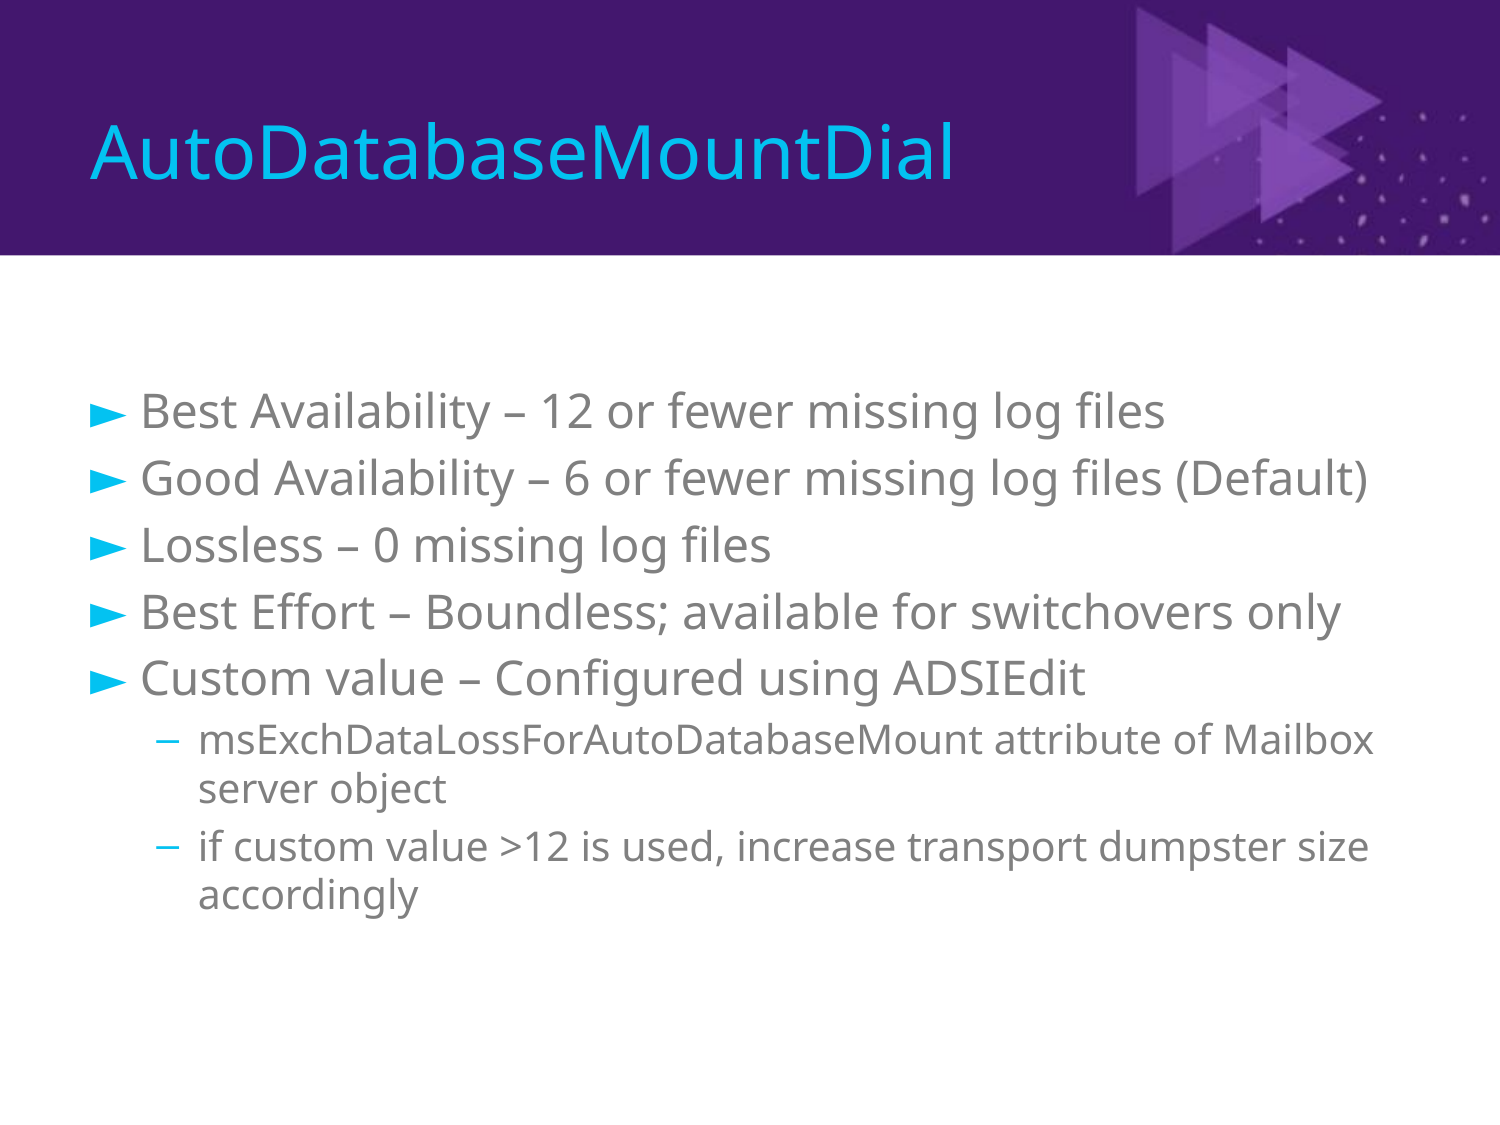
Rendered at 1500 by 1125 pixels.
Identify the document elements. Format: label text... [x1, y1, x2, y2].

picture [0, 0, 1500, 255]
list Best Availability – 12 or fewer missing log files Good Availability – 6 or fewer missing log files (Default) Lossless – 0 missing log files Best Effort – Boundless; available for switchovers only Custom value – Configured using ADSIEdit msExchDataLossForAutoDatabaseMount attribute of Mailbox server object if custom value >12 is used, increase transport dumpster size accordingly [75, 373, 1425, 1005]
title AutoDatabaseMountDial [75, 56, 1425, 244]
